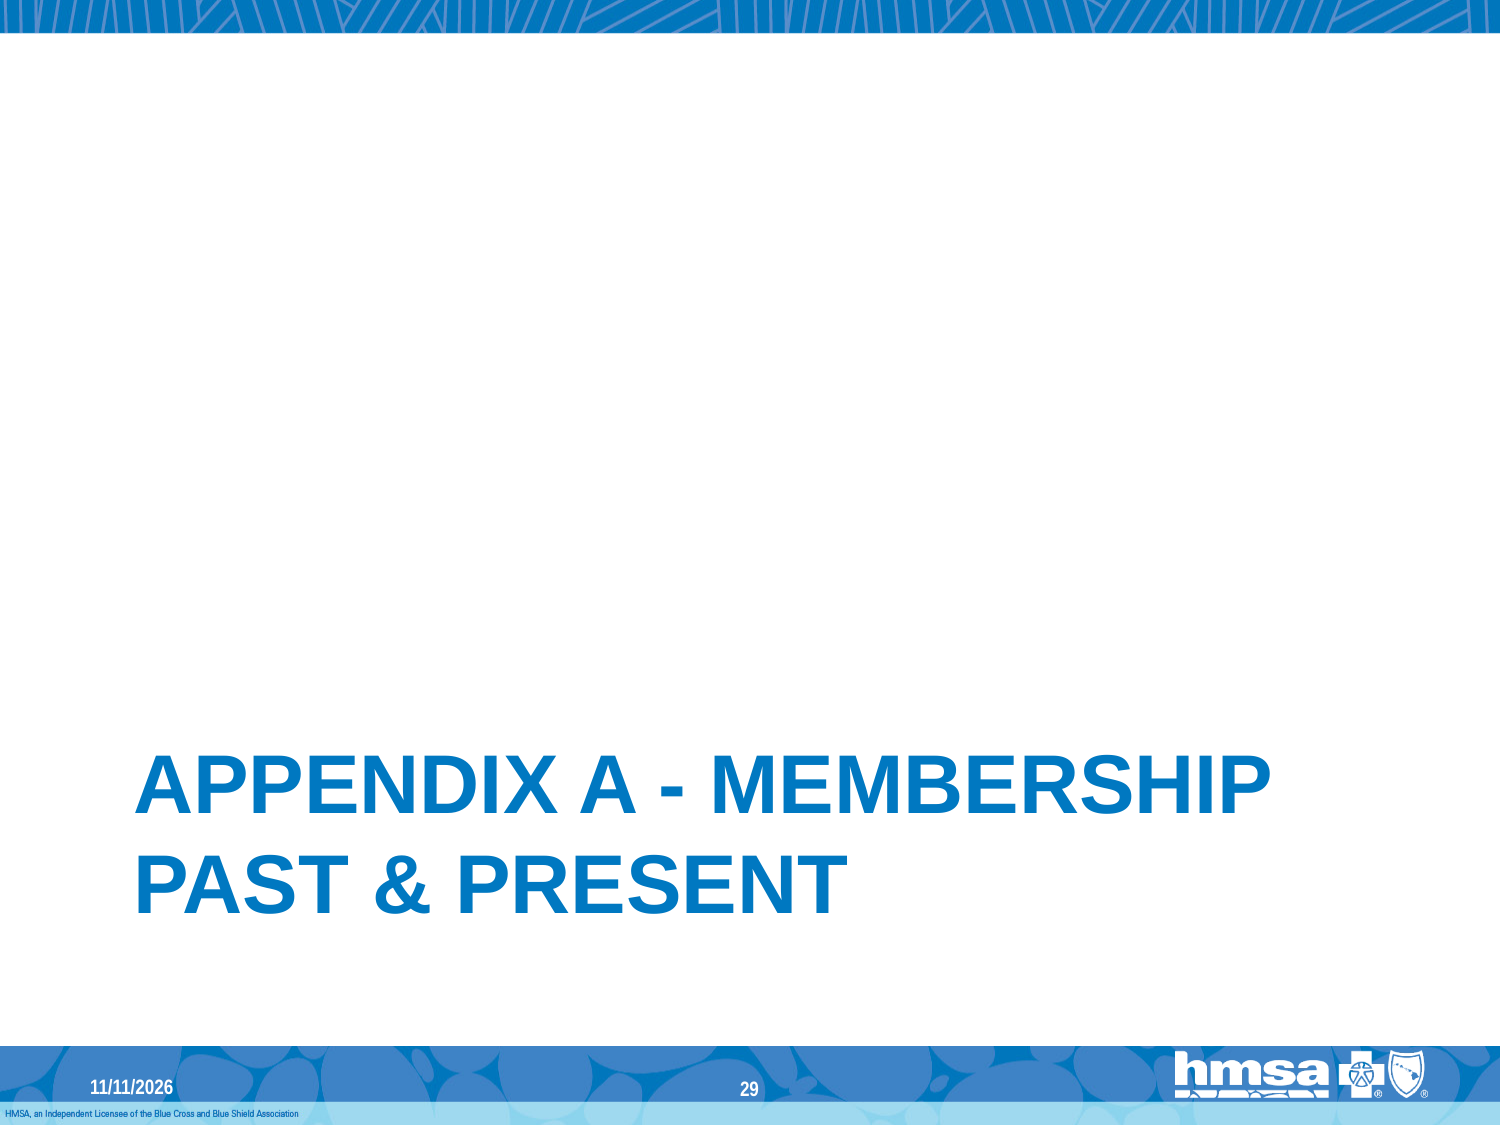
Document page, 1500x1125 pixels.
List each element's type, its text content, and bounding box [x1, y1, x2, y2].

picture [0, 1046, 1500, 1125]
picture [0, 0, 1500, 34]
slide_number 29 [725, 1064, 1075, 1113]
title Appendix a - Membership past & present [118, 722, 1394, 947]
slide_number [75, 1059, 425, 1113]
